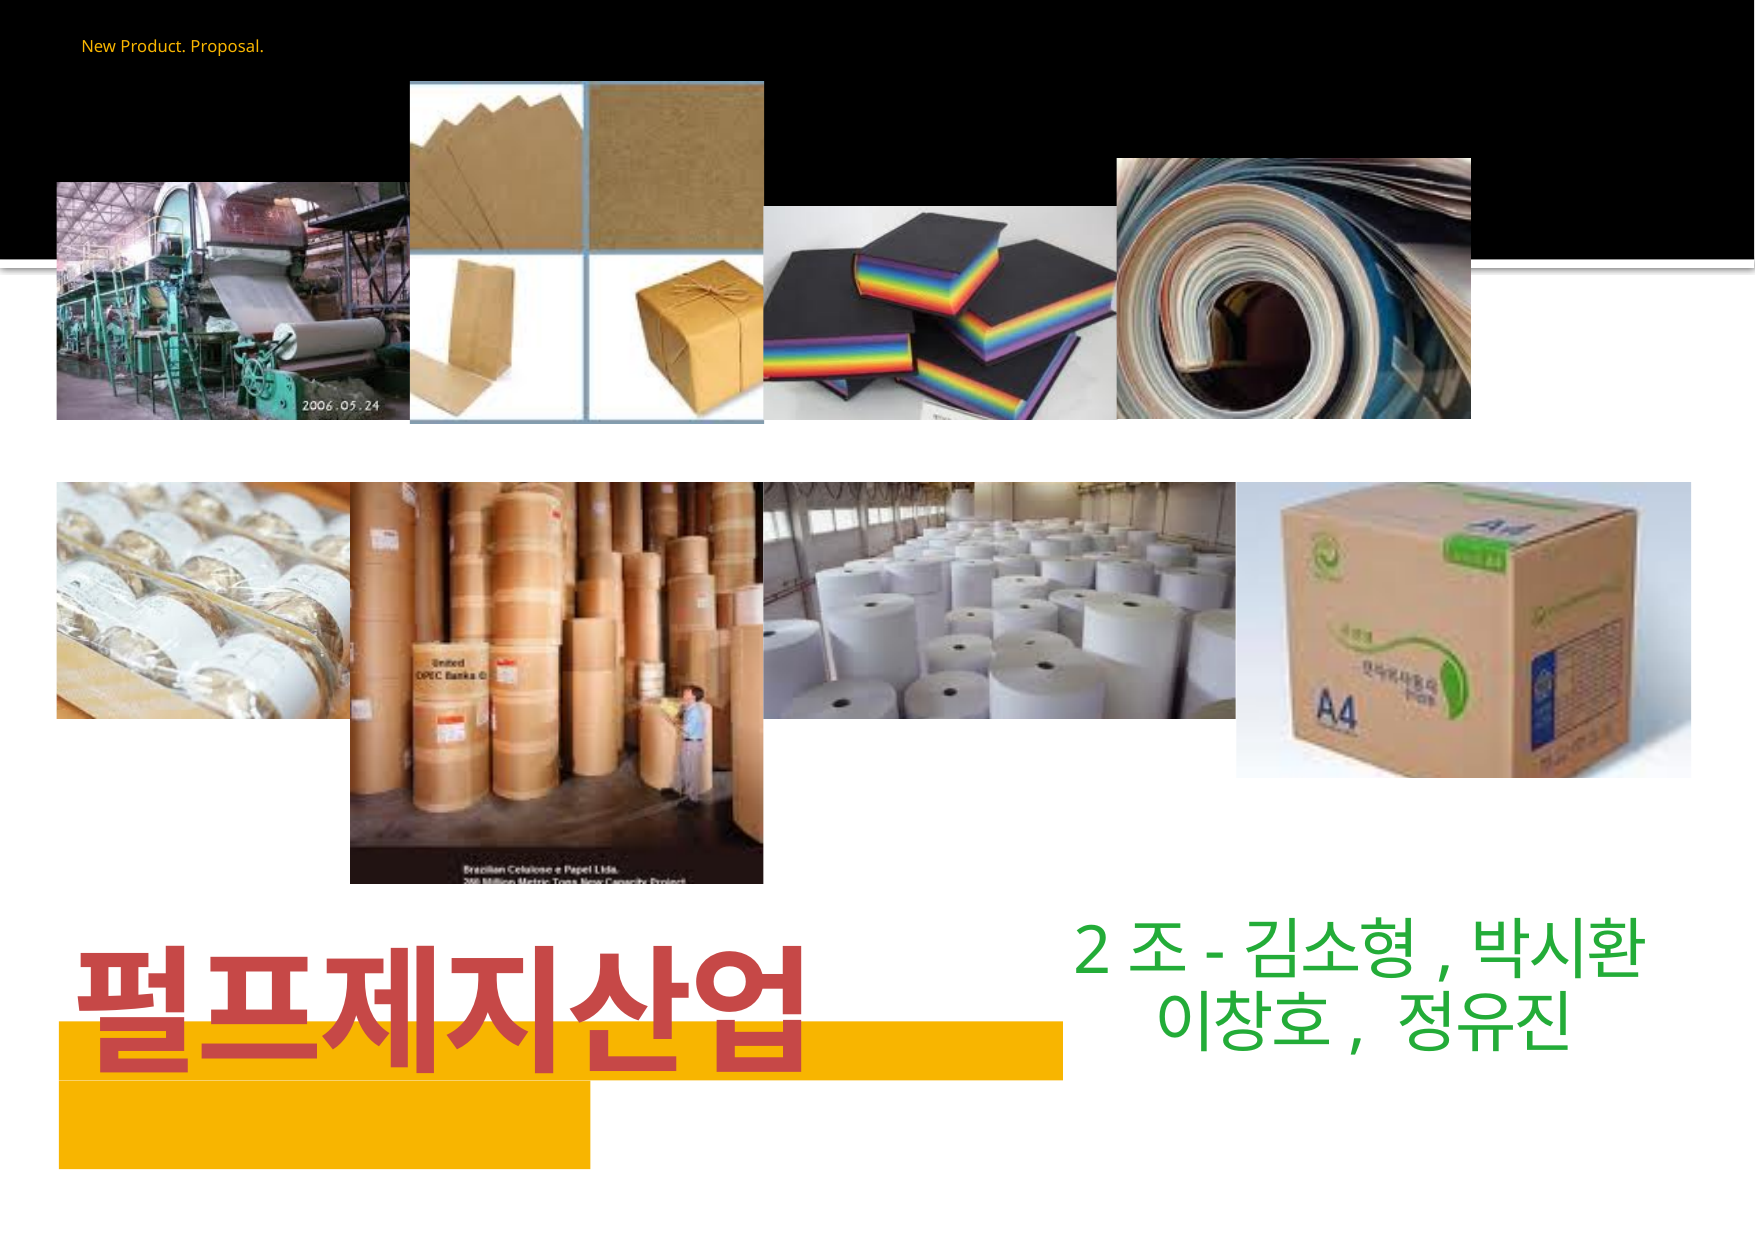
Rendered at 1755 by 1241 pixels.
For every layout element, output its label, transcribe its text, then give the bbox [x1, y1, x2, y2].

picture [56, 482, 1692, 884]
picture [56, 81, 1471, 424]
list New Product. Proposal. [59, 35, 325, 59]
list 펄프제지산업 [50, 1015, 1050, 1075]
list 2조-김소형,박시환 이창호, 정유진 [1050, 913, 1755, 1076]
